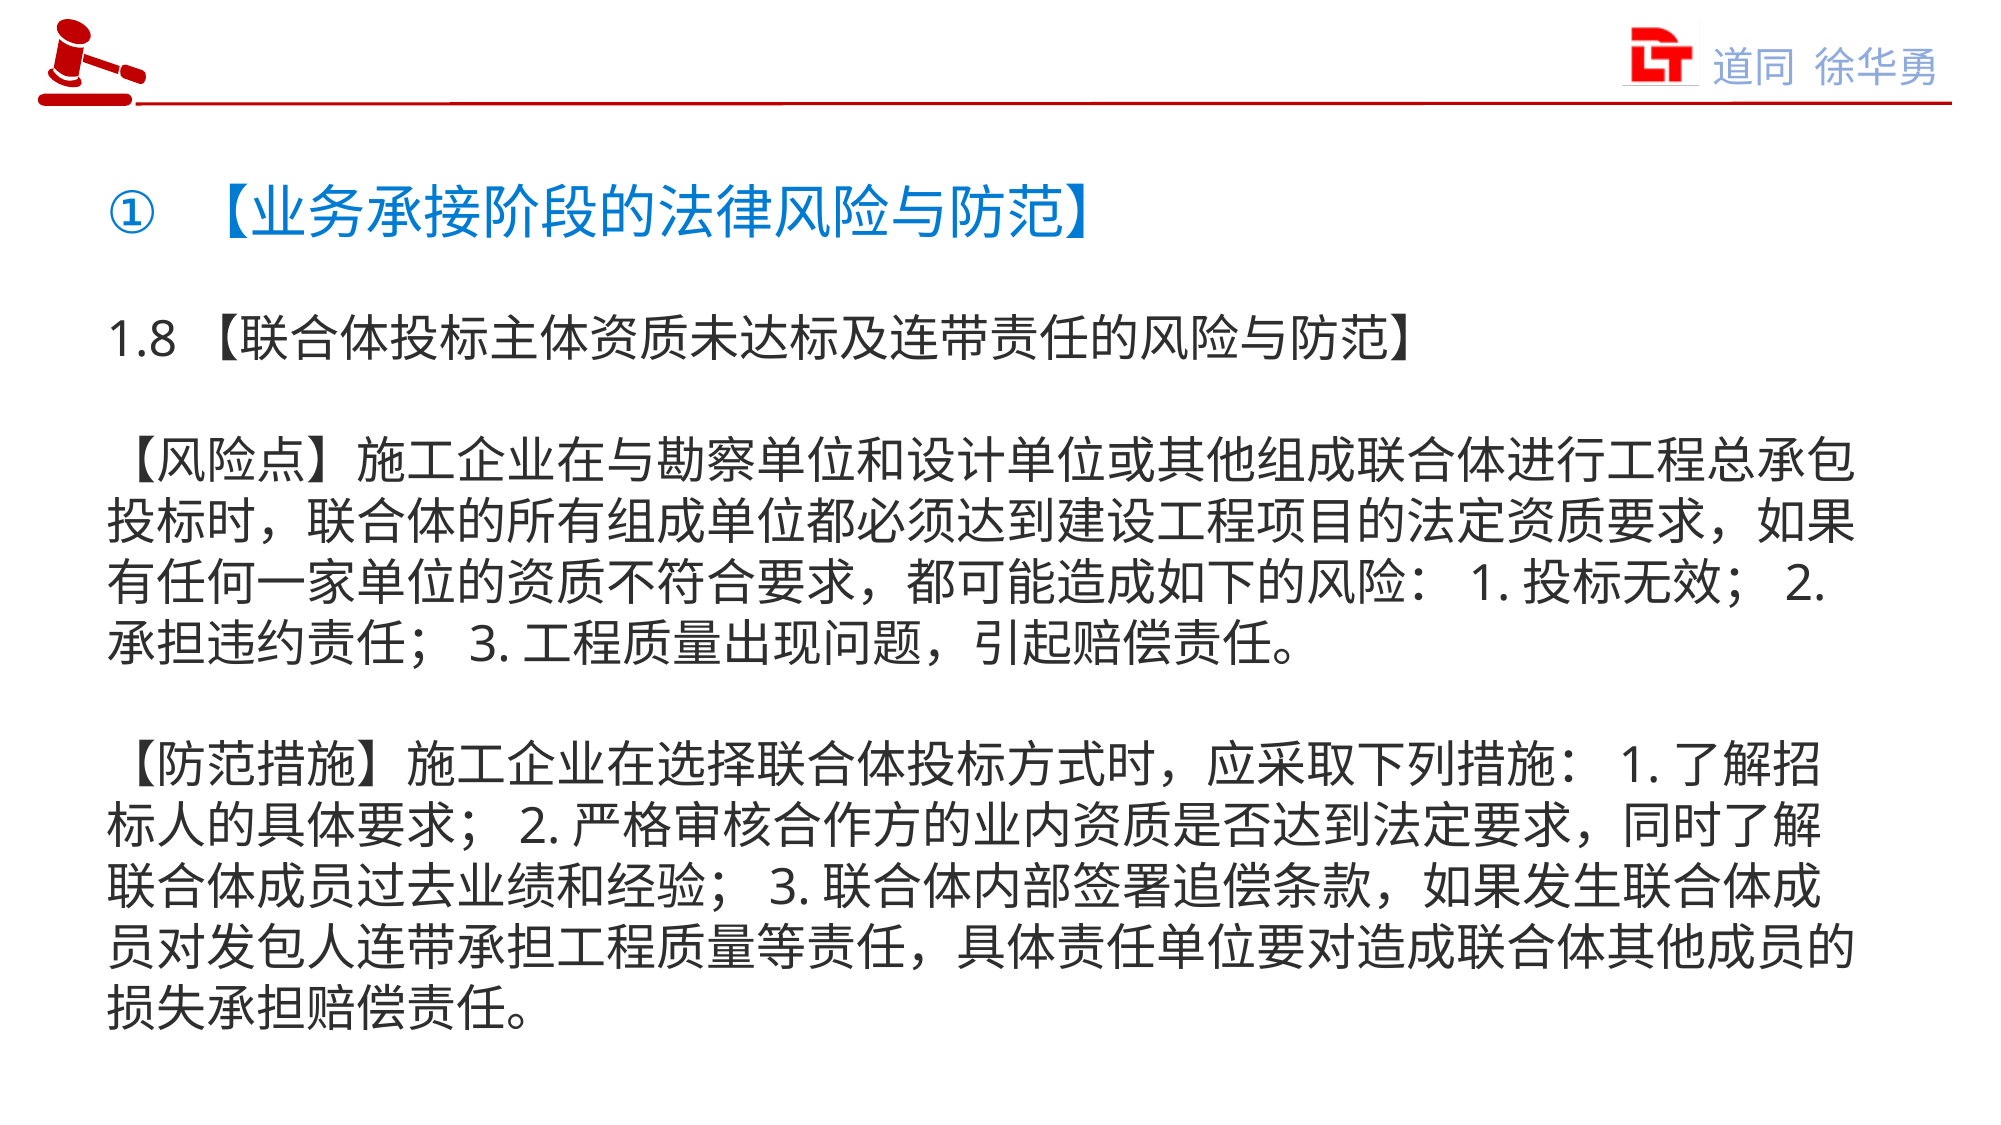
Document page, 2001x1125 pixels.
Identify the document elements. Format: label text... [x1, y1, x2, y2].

picture [1622, 19, 1699, 97]
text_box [37, 17, 1954, 106]
text_box 【业务承接阶段的法律风险与防范】 1.8【联合体投标主体资质未达标及连带责任的风险与防范】 【风险点】施工企业在与勘察单位和设计单位或其他组成联合体进行工程总承包投标时，联合体的所有组成单位都必须达到建设工程项目的法定资质要求，如果有任何一家单位的资质不符合要求，都可能造成如下的风险：1.投标无效；2.承担违约责任；3.工程质量出现问题，引起赔偿责任。 【防范措施】施工企业在选择联合体投标方式时，应采取下列措施：1.了解招标人的具体要求；2.严格审核合作方的业内资质是否达到法定要求，同时了解联合体成员过去业绩和经验；3.联合体内部签署追偿条款，如果发生联合体成员对发包人连带承担工程质量等责任，具体责任单位要对造成联合体其他成员的损失承担赔偿责任。 [91, 177, 1878, 1044]
